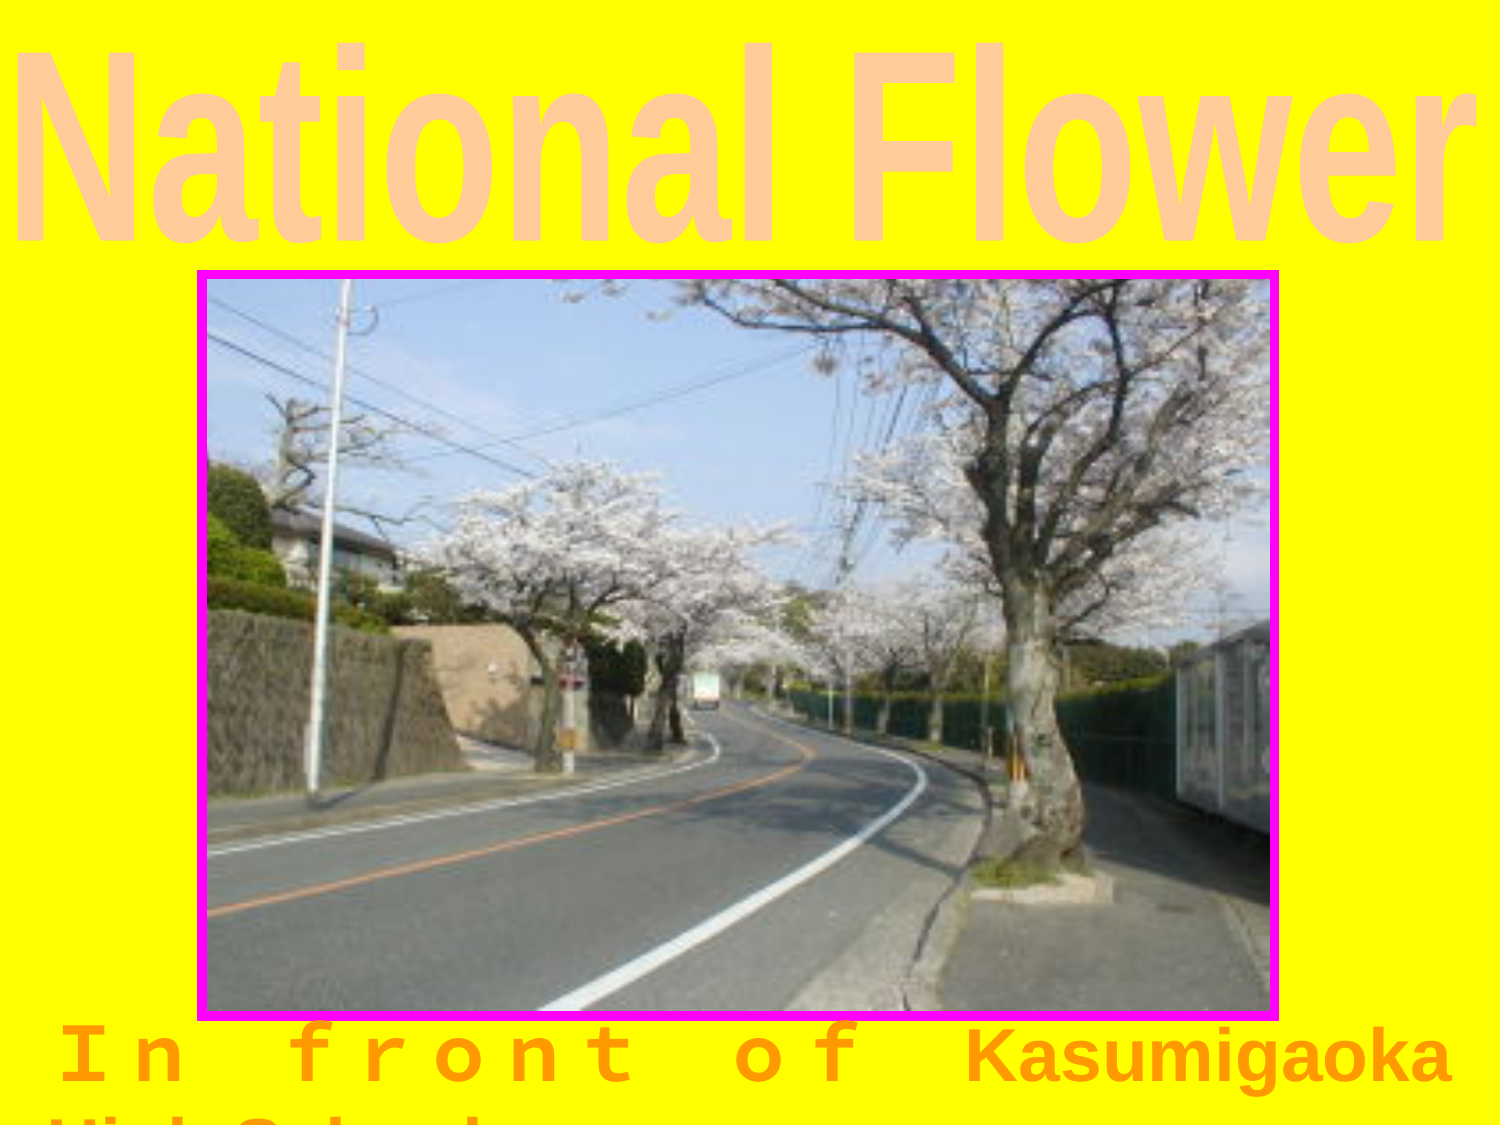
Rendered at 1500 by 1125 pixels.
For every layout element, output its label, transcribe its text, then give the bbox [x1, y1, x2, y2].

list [206, 278, 1271, 1012]
text_box Ｉｎ ｆｒｏｎｔ ｏｆ Kasumigaoka High School [31, 999, 1500, 1125]
